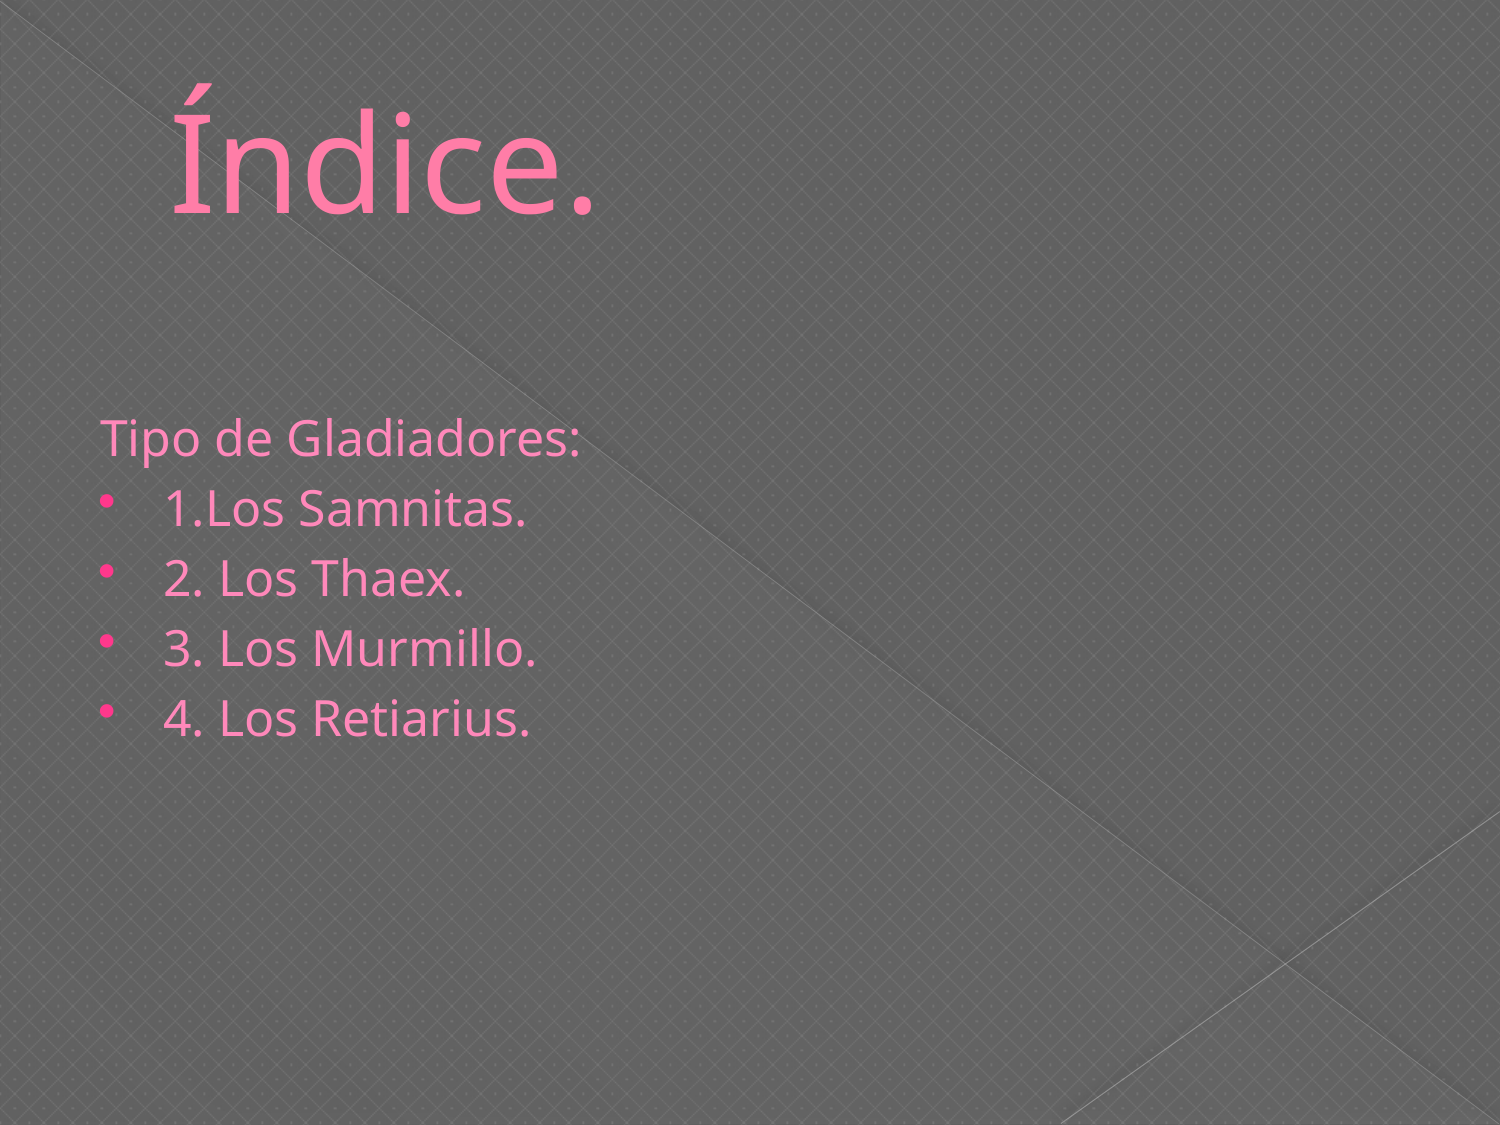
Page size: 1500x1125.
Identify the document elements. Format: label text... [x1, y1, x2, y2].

title Índice. [75, 43, 1425, 274]
list Tipo de Gladiadores: 1.Los Samnitas. 2. Los Thaex. 3. Los Murmillo. 4. Los Retiarius. [75, 308, 1425, 1059]
